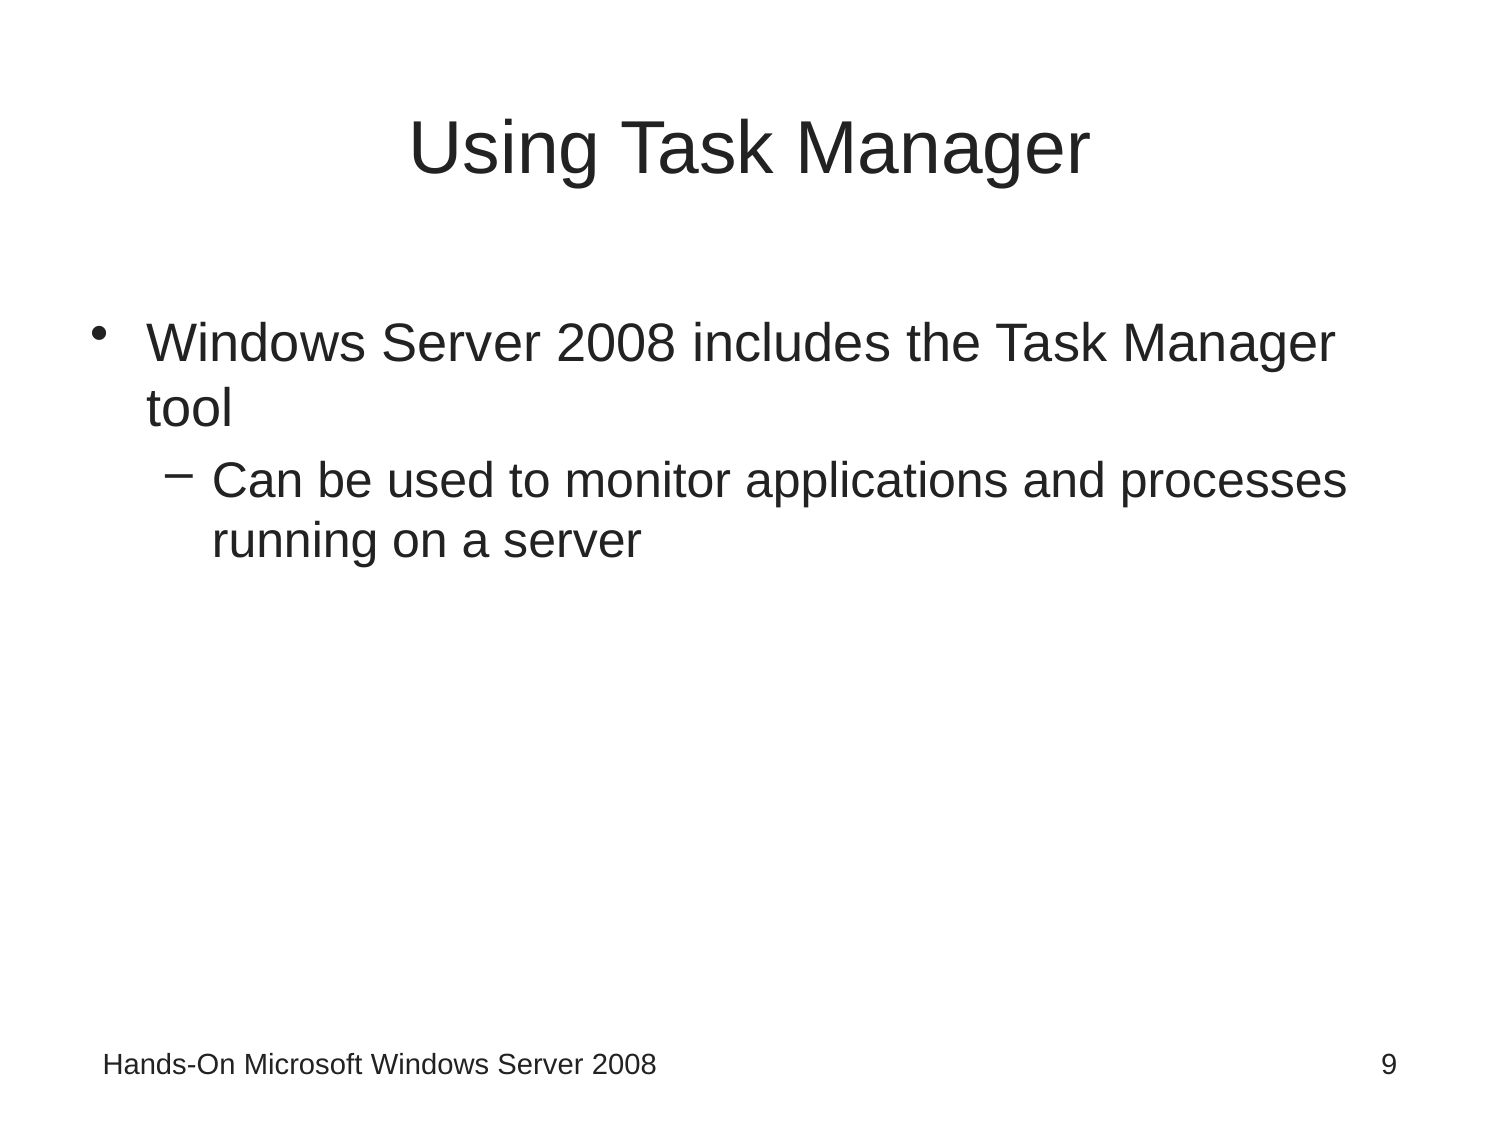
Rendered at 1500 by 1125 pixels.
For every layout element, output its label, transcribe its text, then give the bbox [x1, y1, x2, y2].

footer Hands-On Microsoft Windows Server 2008 [87, 1037, 1051, 1101]
slide_number 9 [1074, 1037, 1413, 1101]
title Using Task Manager [87, 37, 1413, 251]
list Windows Server 2008 includes the Task Manager tool Can be used to monitor applications and processes running on a server [74, 299, 1426, 1013]
